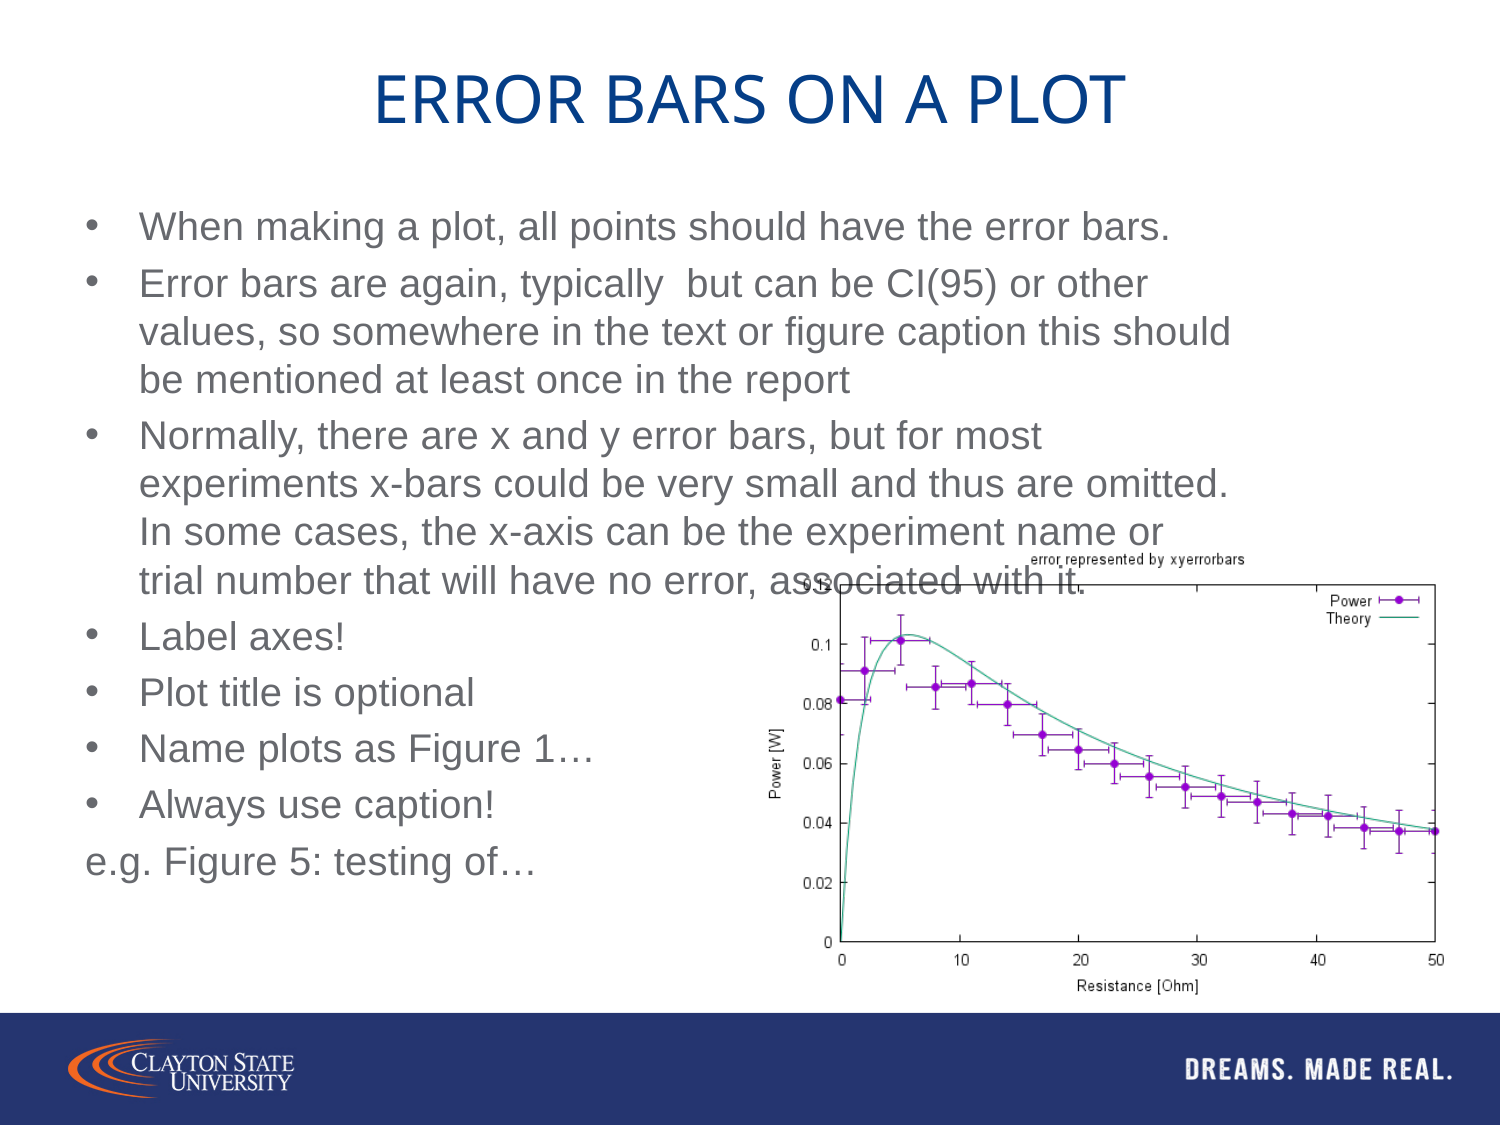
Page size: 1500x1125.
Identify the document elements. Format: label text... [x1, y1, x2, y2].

title Error bars on a plot [75, 38, 1425, 157]
picture [0, 0, 1500, 1125]
